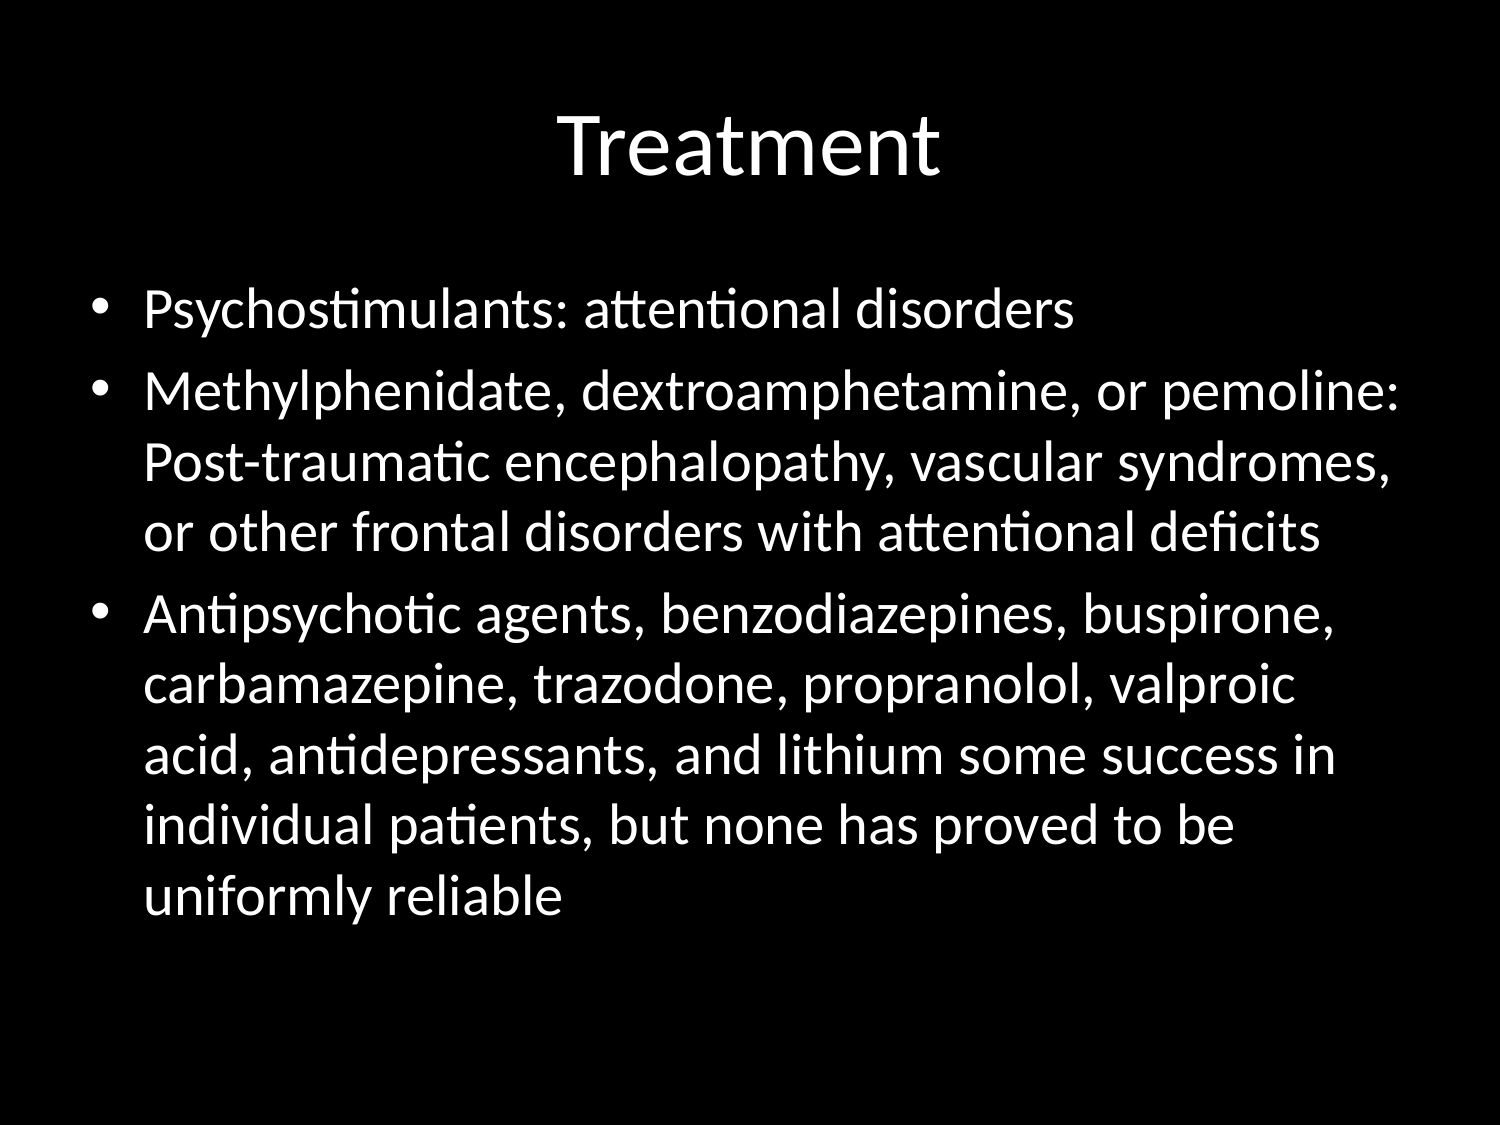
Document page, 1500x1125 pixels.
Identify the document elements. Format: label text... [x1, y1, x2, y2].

list Psychostimulants: attentional disorders Methylphenidate, dextroamphetamine, or pemoline: Post-traumatic encephalopathy, vascular syndromes, or other frontal disorders with attentional deficits Antipsychotic agents, benzodiazepines, buspirone, carbamazepine, trazodone, propranolol, valproic acid, antidepressants, and lithium some success in individual patients, but none has proved to be uniformly reliable [75, 262, 1425, 1005]
title Treatment [75, 45, 1425, 233]
